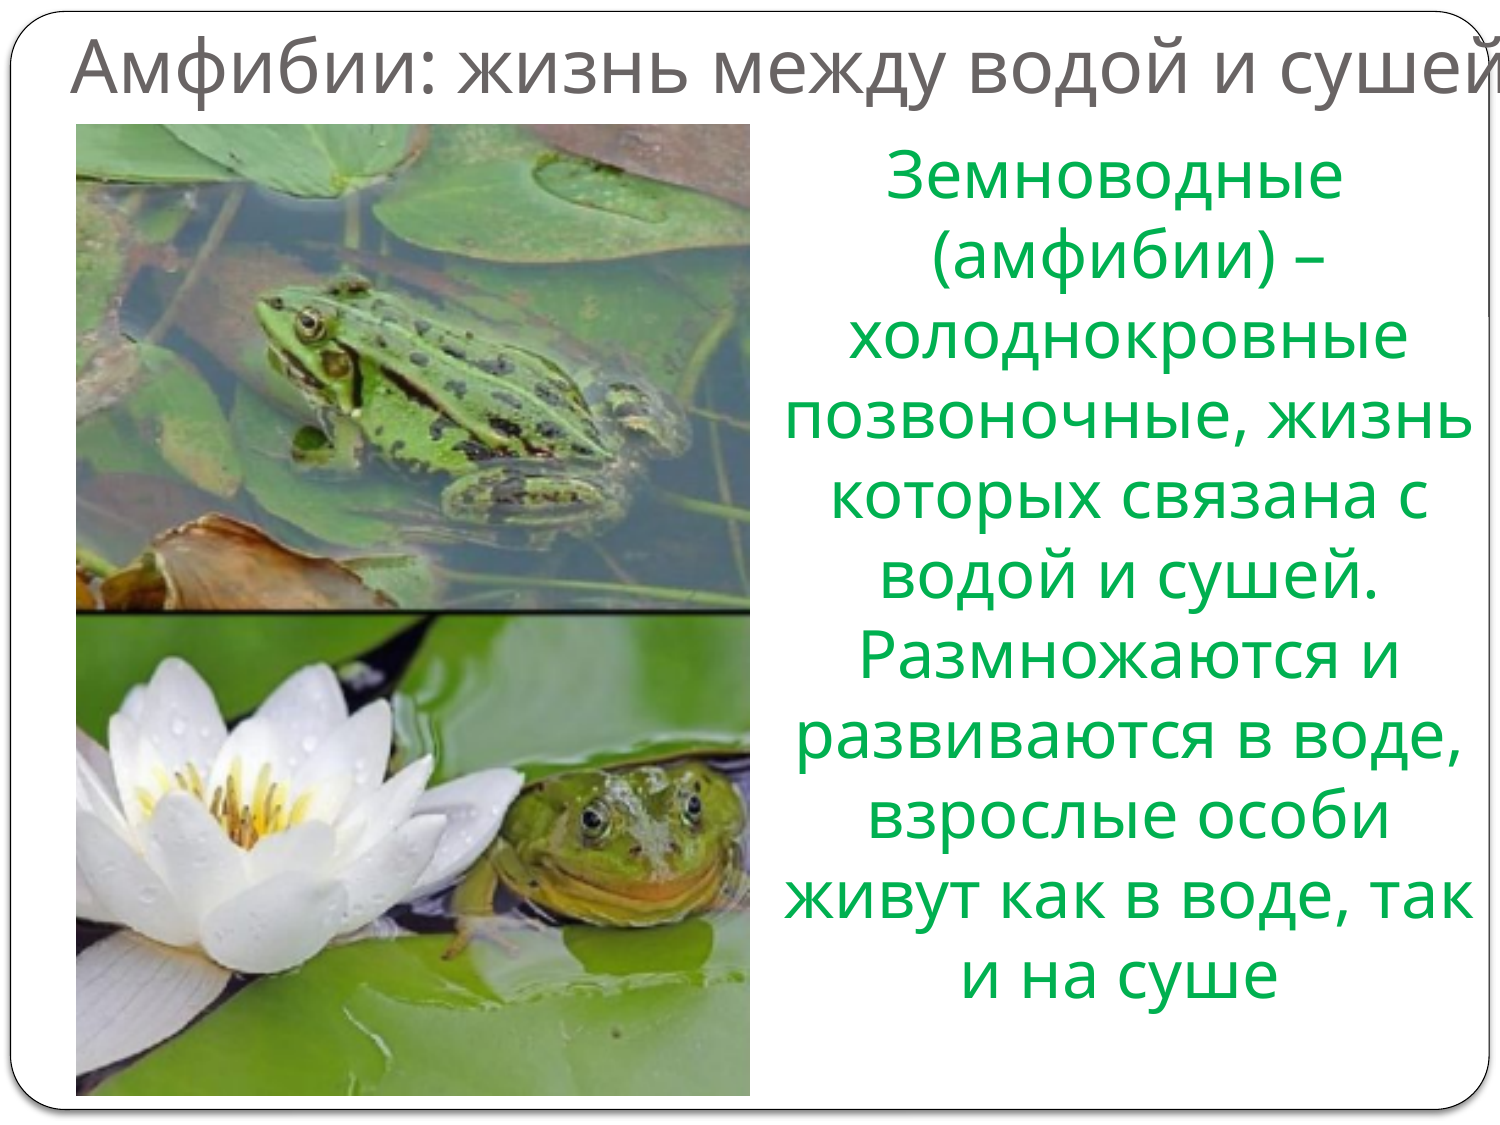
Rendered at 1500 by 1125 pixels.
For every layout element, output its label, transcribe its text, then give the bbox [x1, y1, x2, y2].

list Земноводные (амфибии) – холоднокровные позвоночные, жизнь которых связана с водой и сушей. Размножаются и развиваются в воде, взрослые особи живут как в воде, так и на суше. [753, 123, 1500, 1100]
picture [76, 124, 751, 1096]
title Амфибии: жизнь между водой и сушей [41, 0, 1500, 124]
